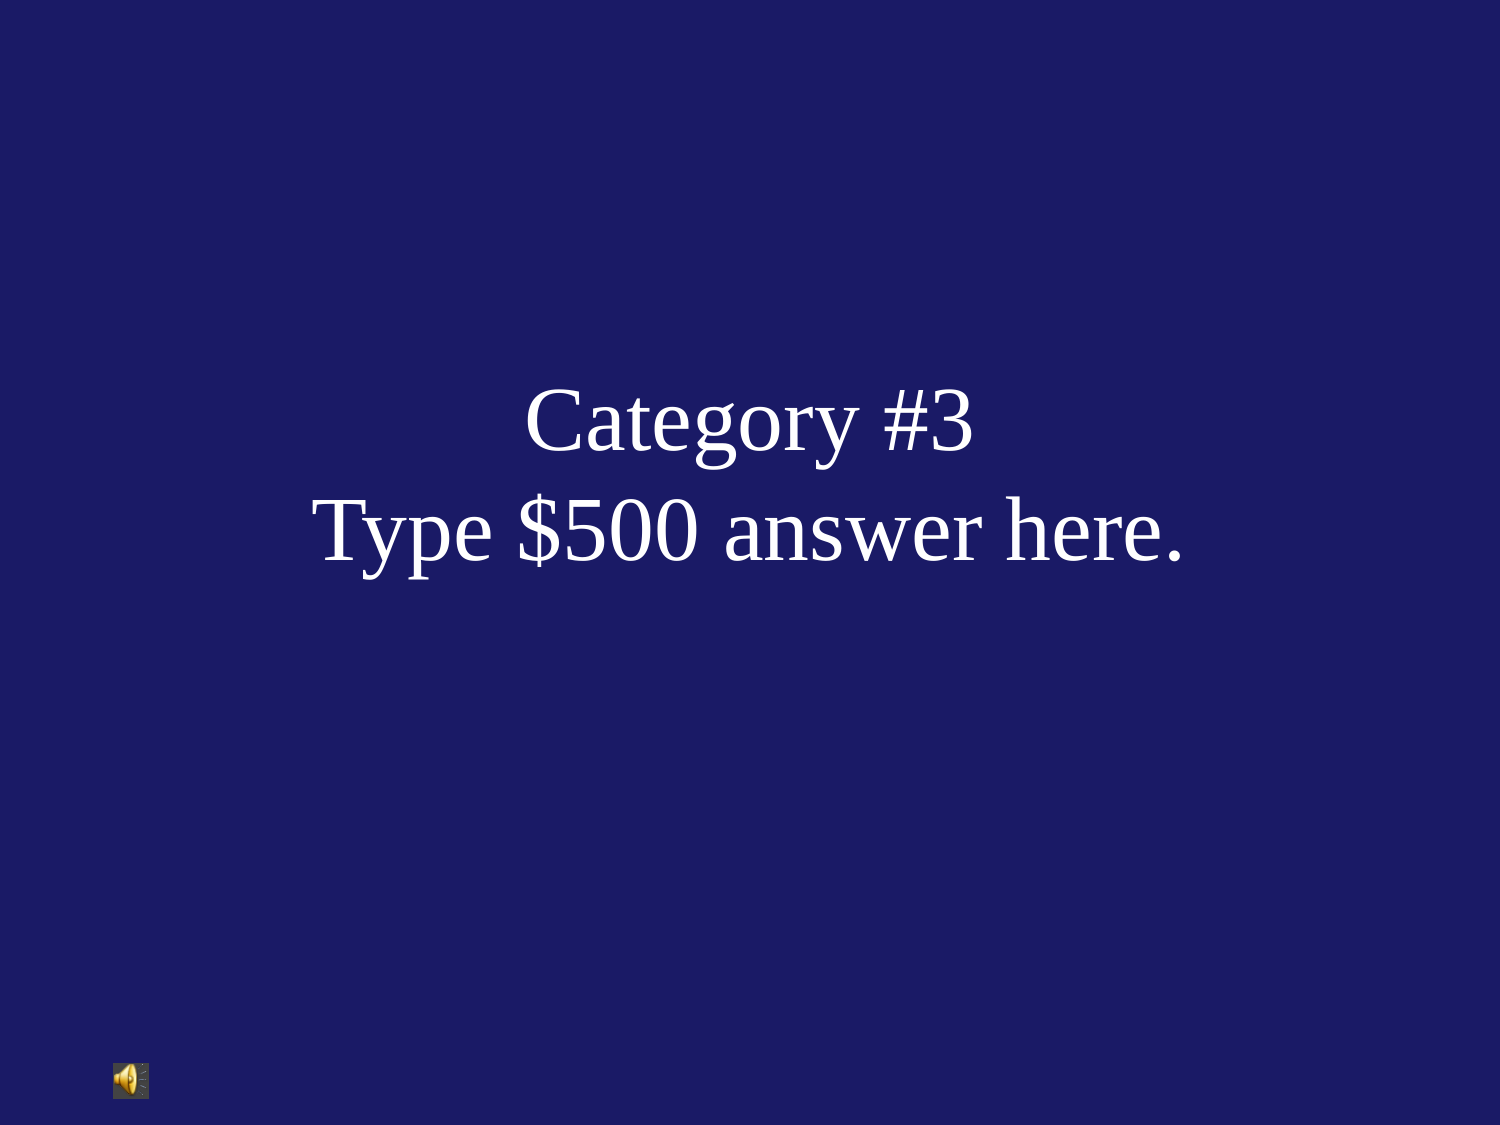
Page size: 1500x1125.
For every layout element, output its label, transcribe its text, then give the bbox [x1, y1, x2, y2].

title Category #3 Type $500 answer here. [112, 374, 1388, 563]
picture [112, 1062, 151, 1101]
